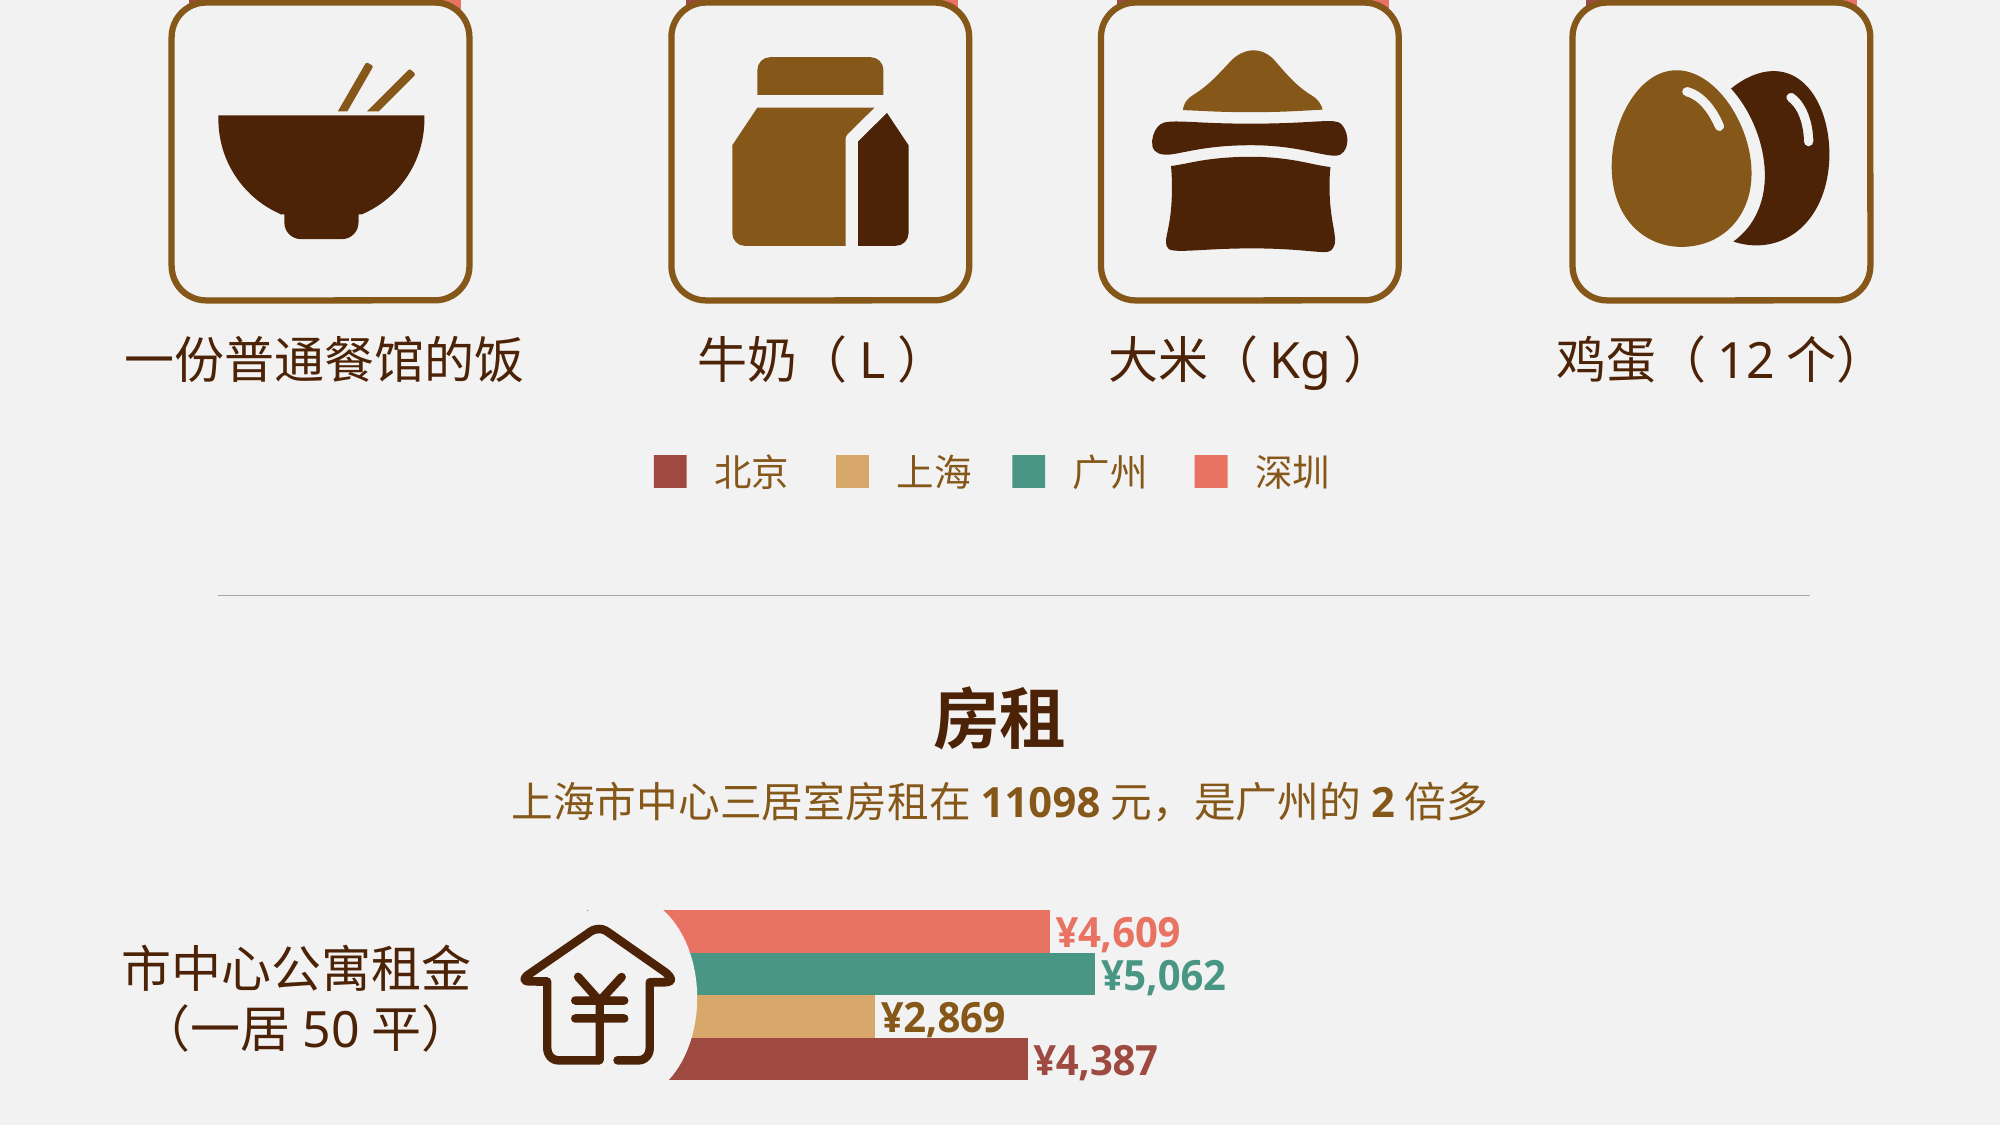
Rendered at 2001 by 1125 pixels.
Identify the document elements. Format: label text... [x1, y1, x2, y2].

text_box 房租 [830, 669, 1170, 765]
text_box 牛奶（L） [682, 320, 963, 396]
text_box 深圳 [1240, 441, 1346, 501]
text_box 一份普通餐馆的饭 [109, 320, 540, 396]
text_box 北京 [699, 441, 805, 501]
text_box 上海 [881, 441, 987, 501]
chart [1048, 0, 1458, 51]
text_box 上海市中心三居室房租在11098元，是广州的2倍多 [167, 768, 1833, 884]
text_box 大米（Kg） [1093, 320, 1409, 396]
text_box [1571, 62, 1872, 302]
text_box [1194, 454, 1229, 489]
text_box 市中心公寓租金 （一居50平） [106, 929, 487, 1065]
chart [617, 0, 1027, 68]
chart [1516, 0, 1927, 62]
chart [120, 0, 530, 106]
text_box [1150, 50, 1349, 253]
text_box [519, 894, 698, 1101]
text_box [732, 57, 909, 246]
text_box [835, 454, 870, 489]
text_box [653, 454, 688, 489]
text_box [670, 68, 971, 302]
text_box [1011, 454, 1046, 489]
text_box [218, 62, 425, 240]
text_box [170, 106, 471, 302]
text_box 鸡蛋（12个） [1541, 320, 1902, 396]
chart [565, 863, 1865, 1125]
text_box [1611, 70, 1830, 247]
text_box [1099, 51, 1400, 302]
text_box 广州 [1058, 441, 1163, 501]
